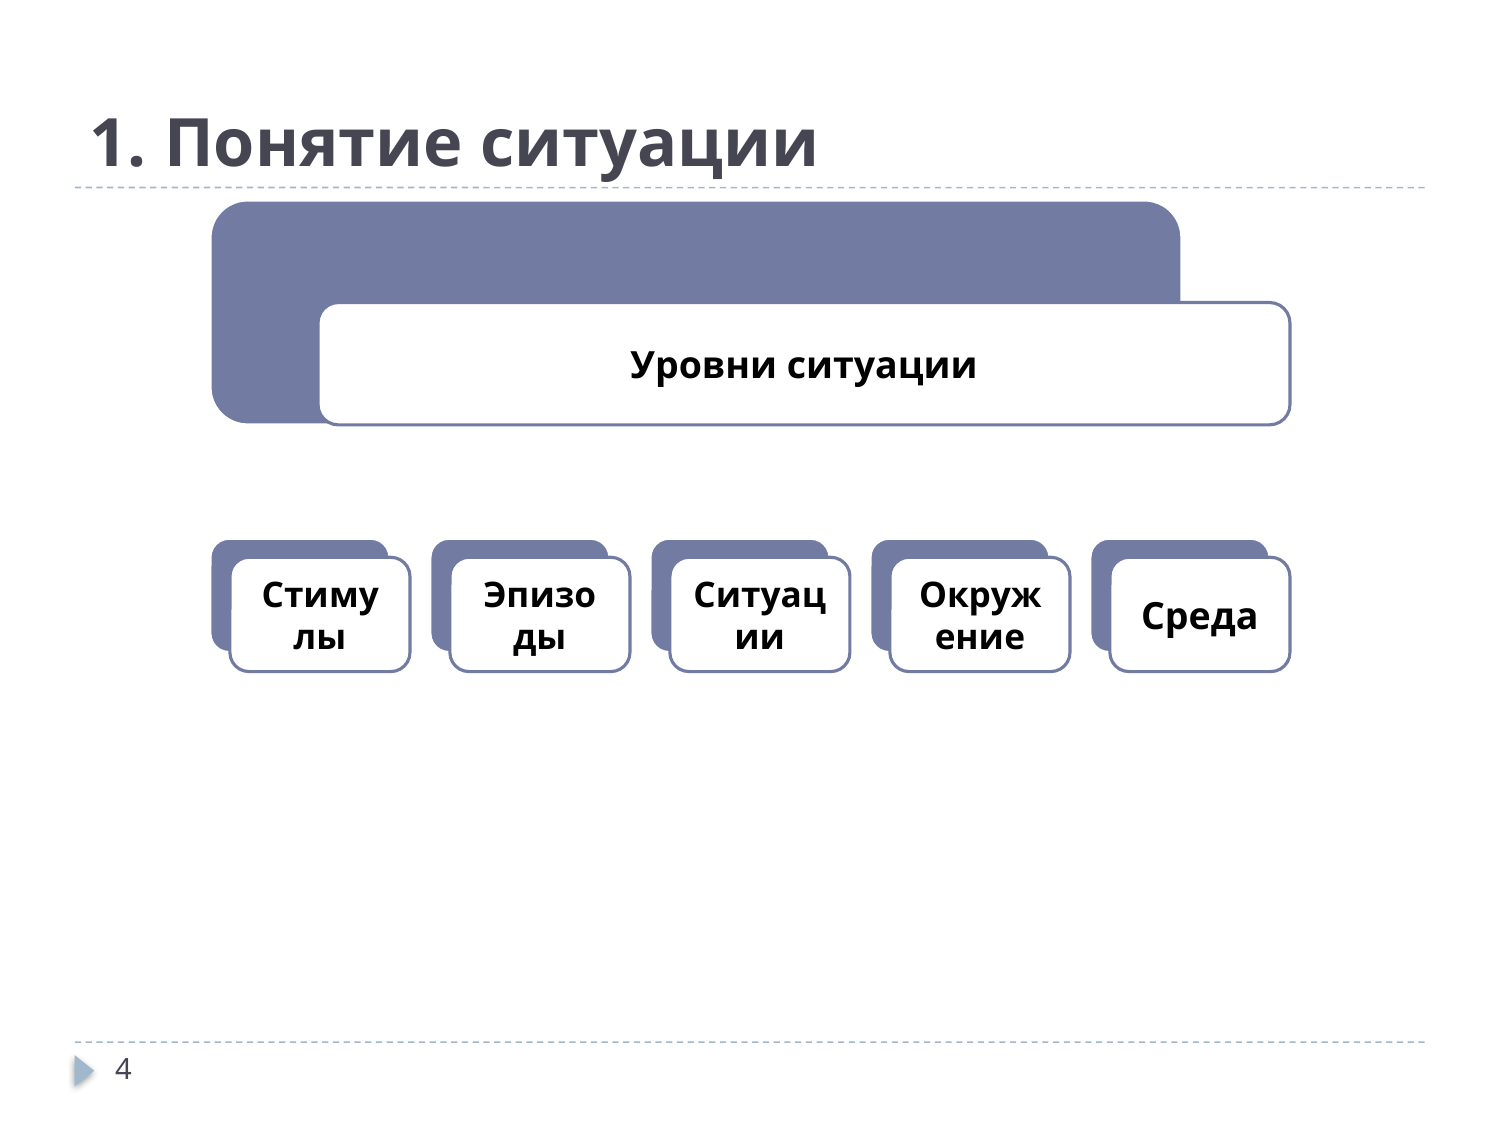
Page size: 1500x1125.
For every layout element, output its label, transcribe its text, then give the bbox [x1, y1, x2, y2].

slide_number 4 [100, 1042, 426, 1103]
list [74, 199, 1426, 1011]
title 1. Понятие ситуации [75, 24, 1425, 188]
